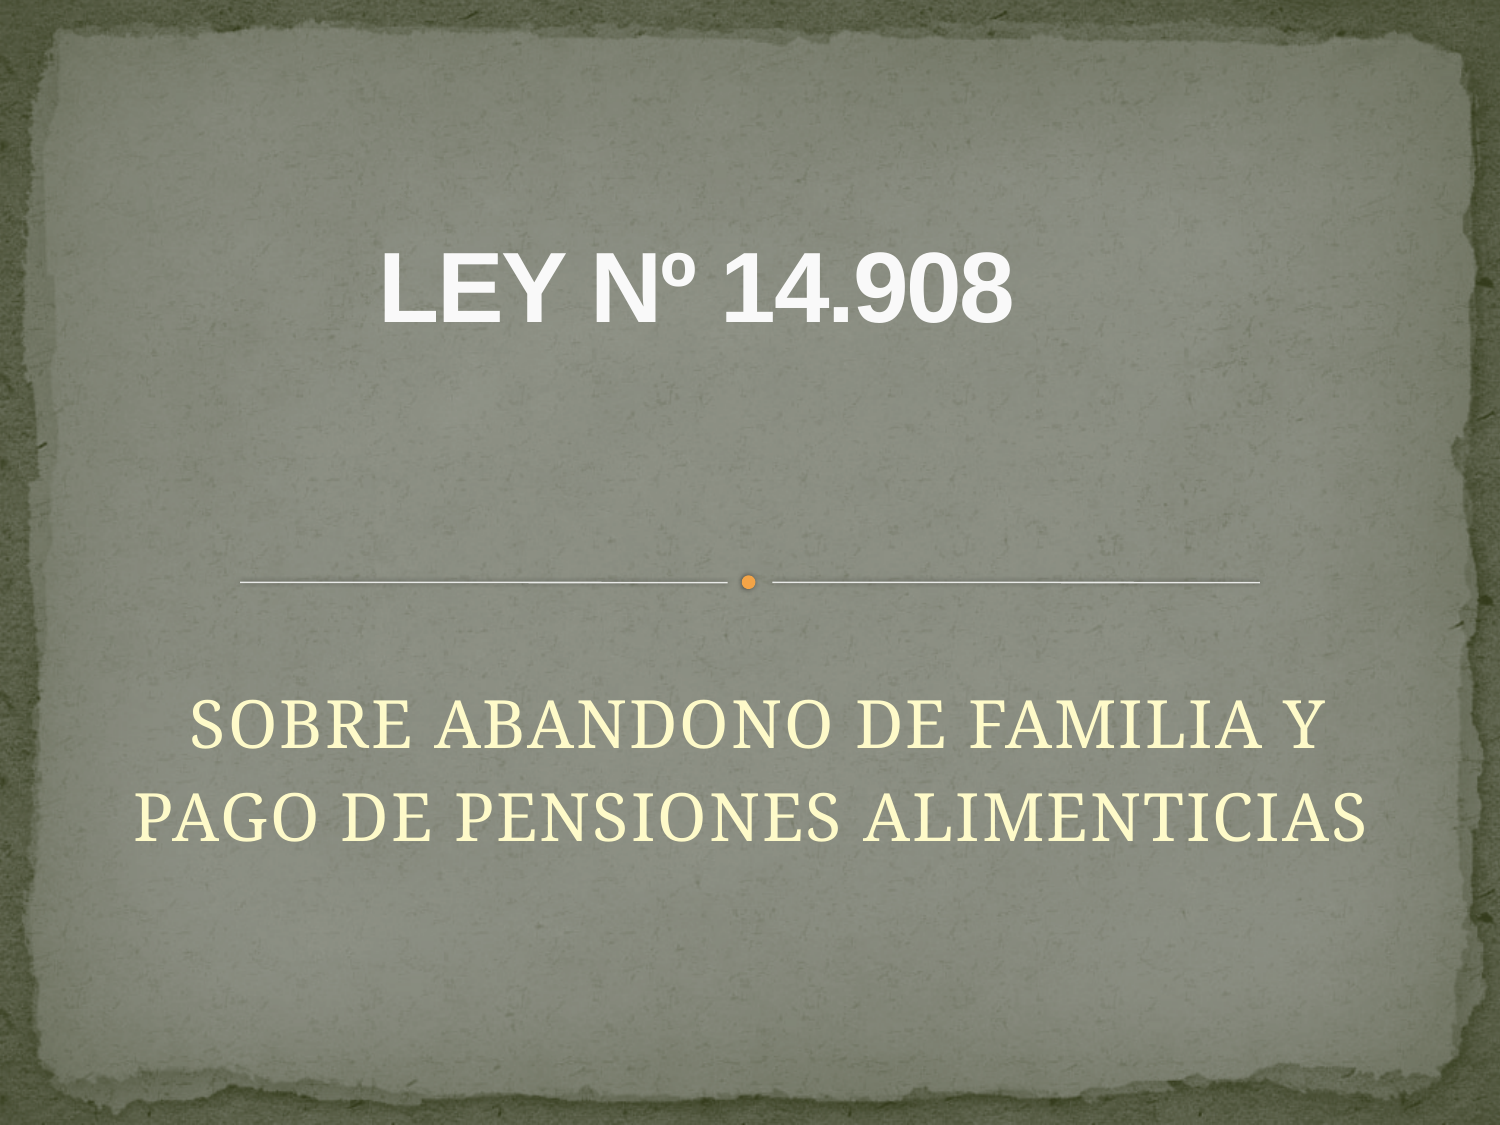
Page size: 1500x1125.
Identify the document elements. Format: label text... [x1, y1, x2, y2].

title LEY Nº 14.908 [123, 78, 1270, 350]
subtitle SOBRE ABANDONO DE FAMILIA Y PAGO DE PENSIONES ALIMENTICIAS [75, 606, 1447, 1024]
